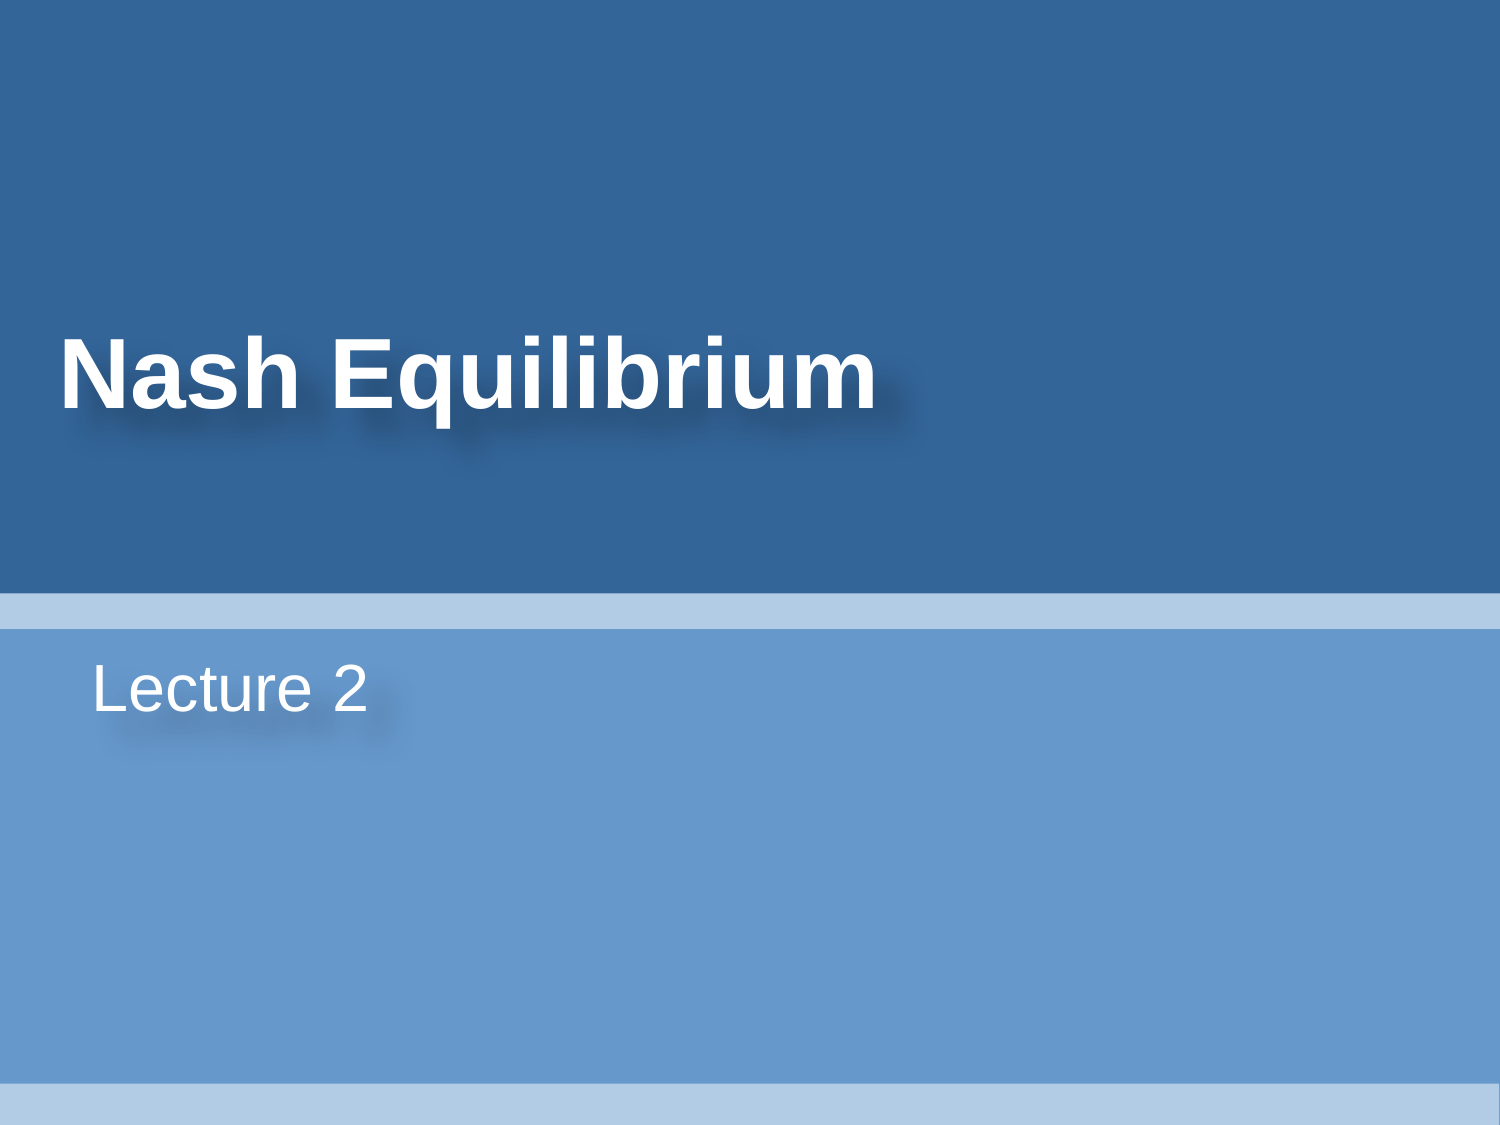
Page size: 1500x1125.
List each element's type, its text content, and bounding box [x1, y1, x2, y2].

title Nash Equilibrium [42, 232, 1467, 505]
subtitle Lecture 2 [76, 637, 1276, 926]
